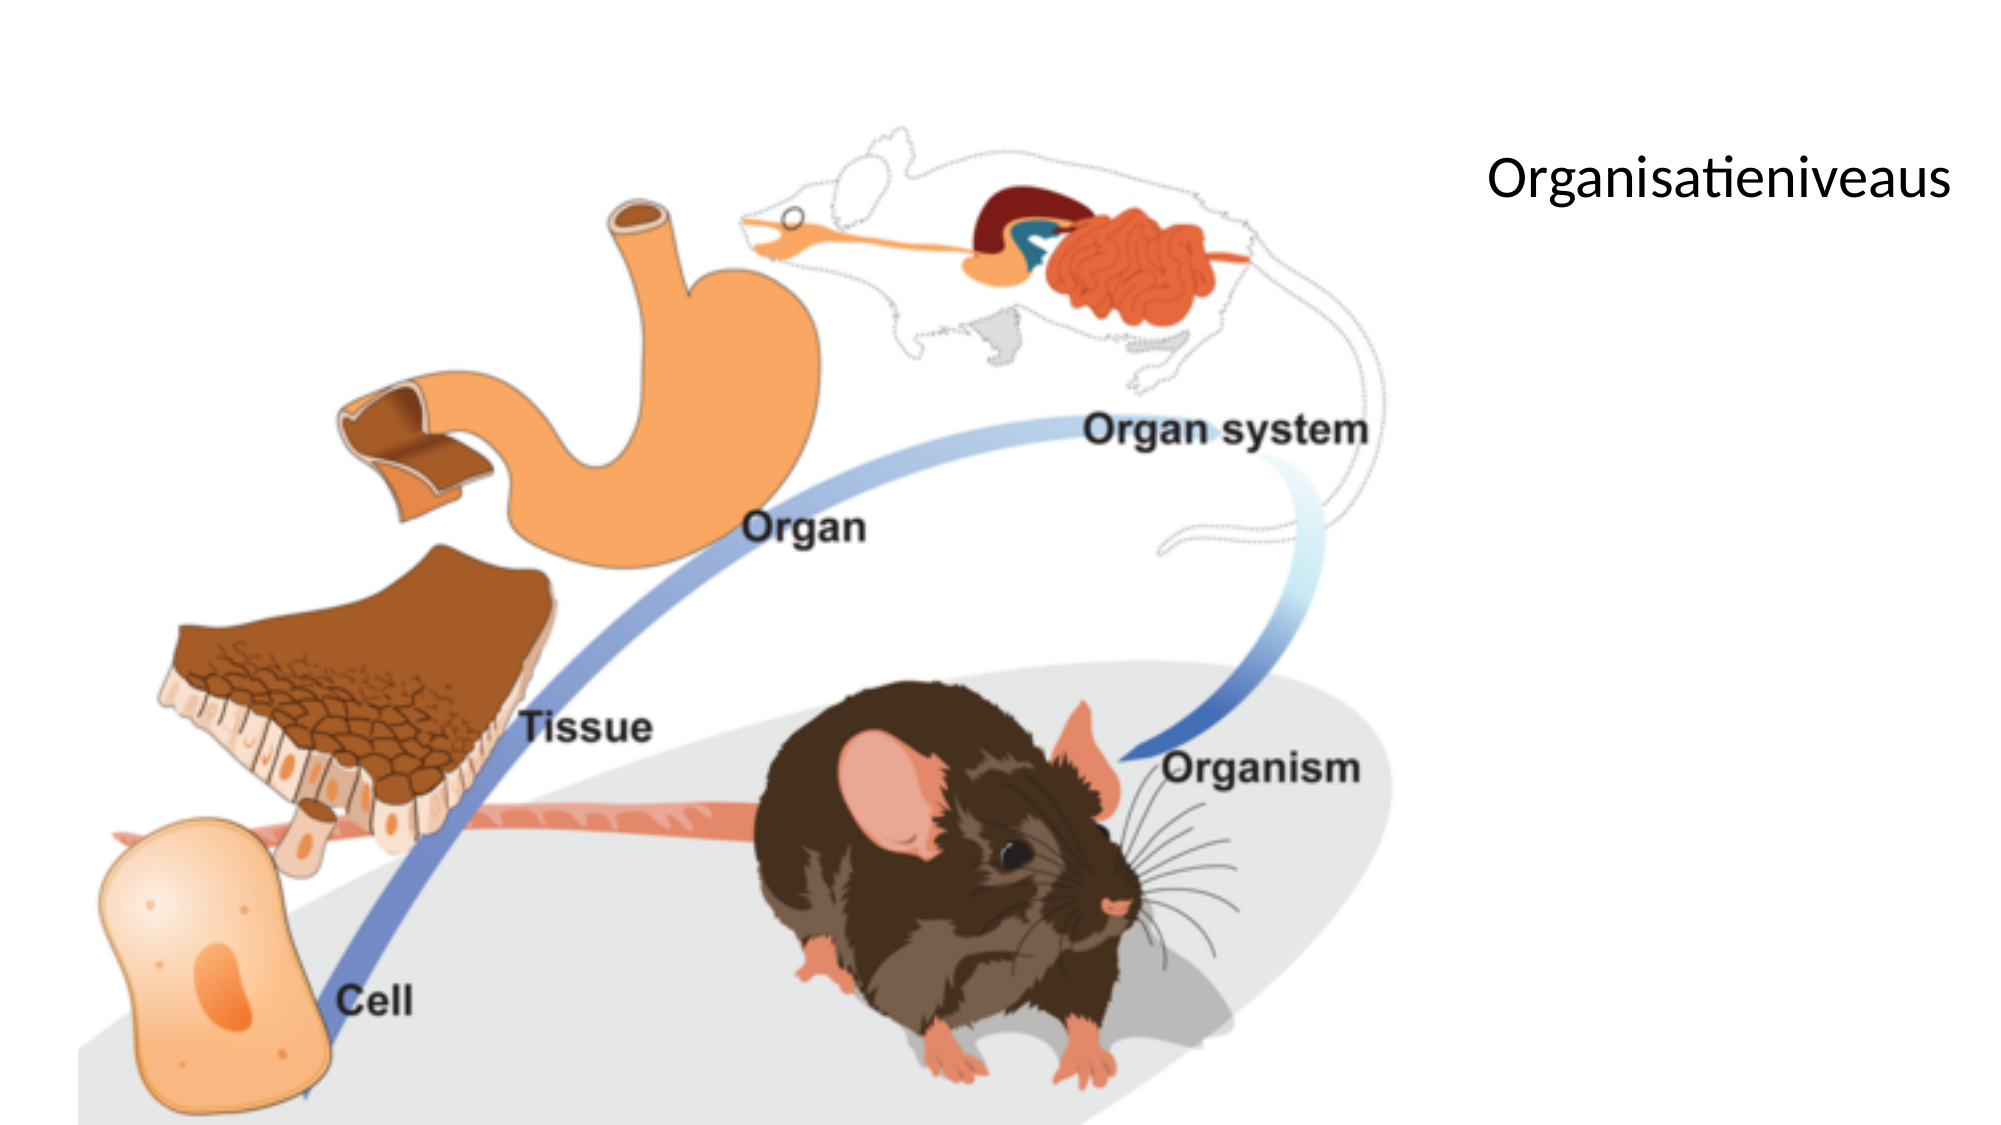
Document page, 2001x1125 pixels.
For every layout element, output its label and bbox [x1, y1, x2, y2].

picture [78, 122, 1405, 1125]
text_box [1469, 0, 1975, 357]
